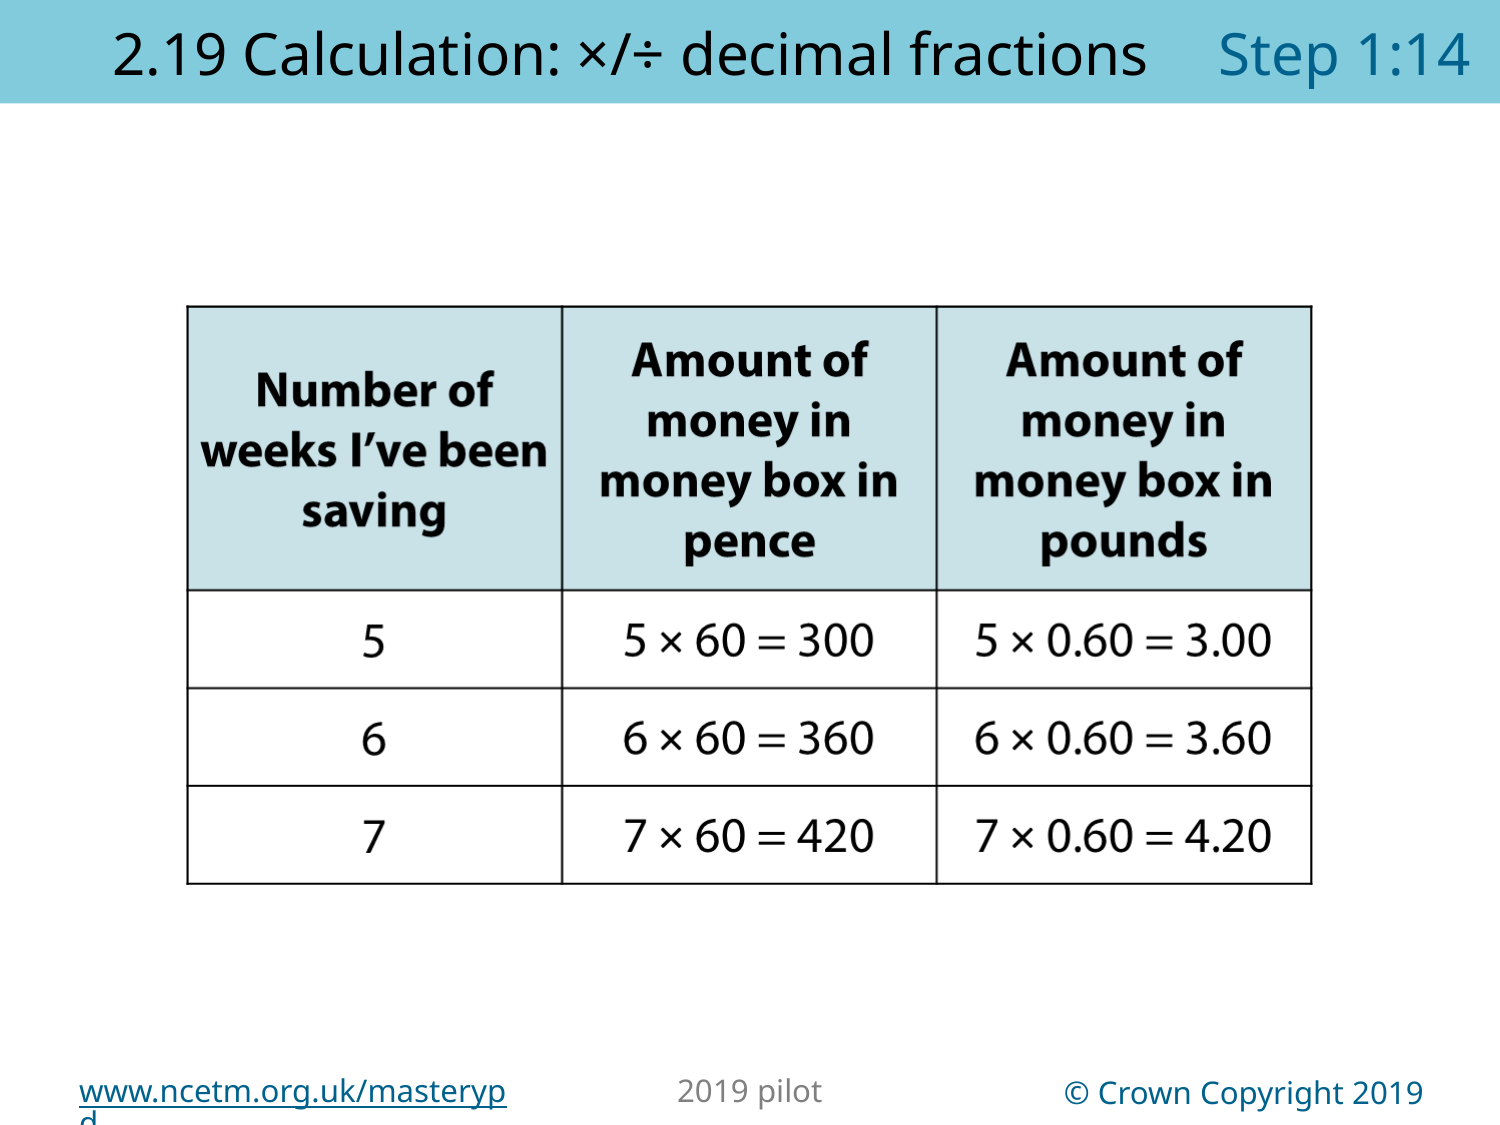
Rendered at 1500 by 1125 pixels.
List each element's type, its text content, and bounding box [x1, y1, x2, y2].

picture [186, 304, 1314, 896]
list 2.19 Calculation: ×/÷ decimal fractions Step 1:14 [0, 0, 1500, 104]
